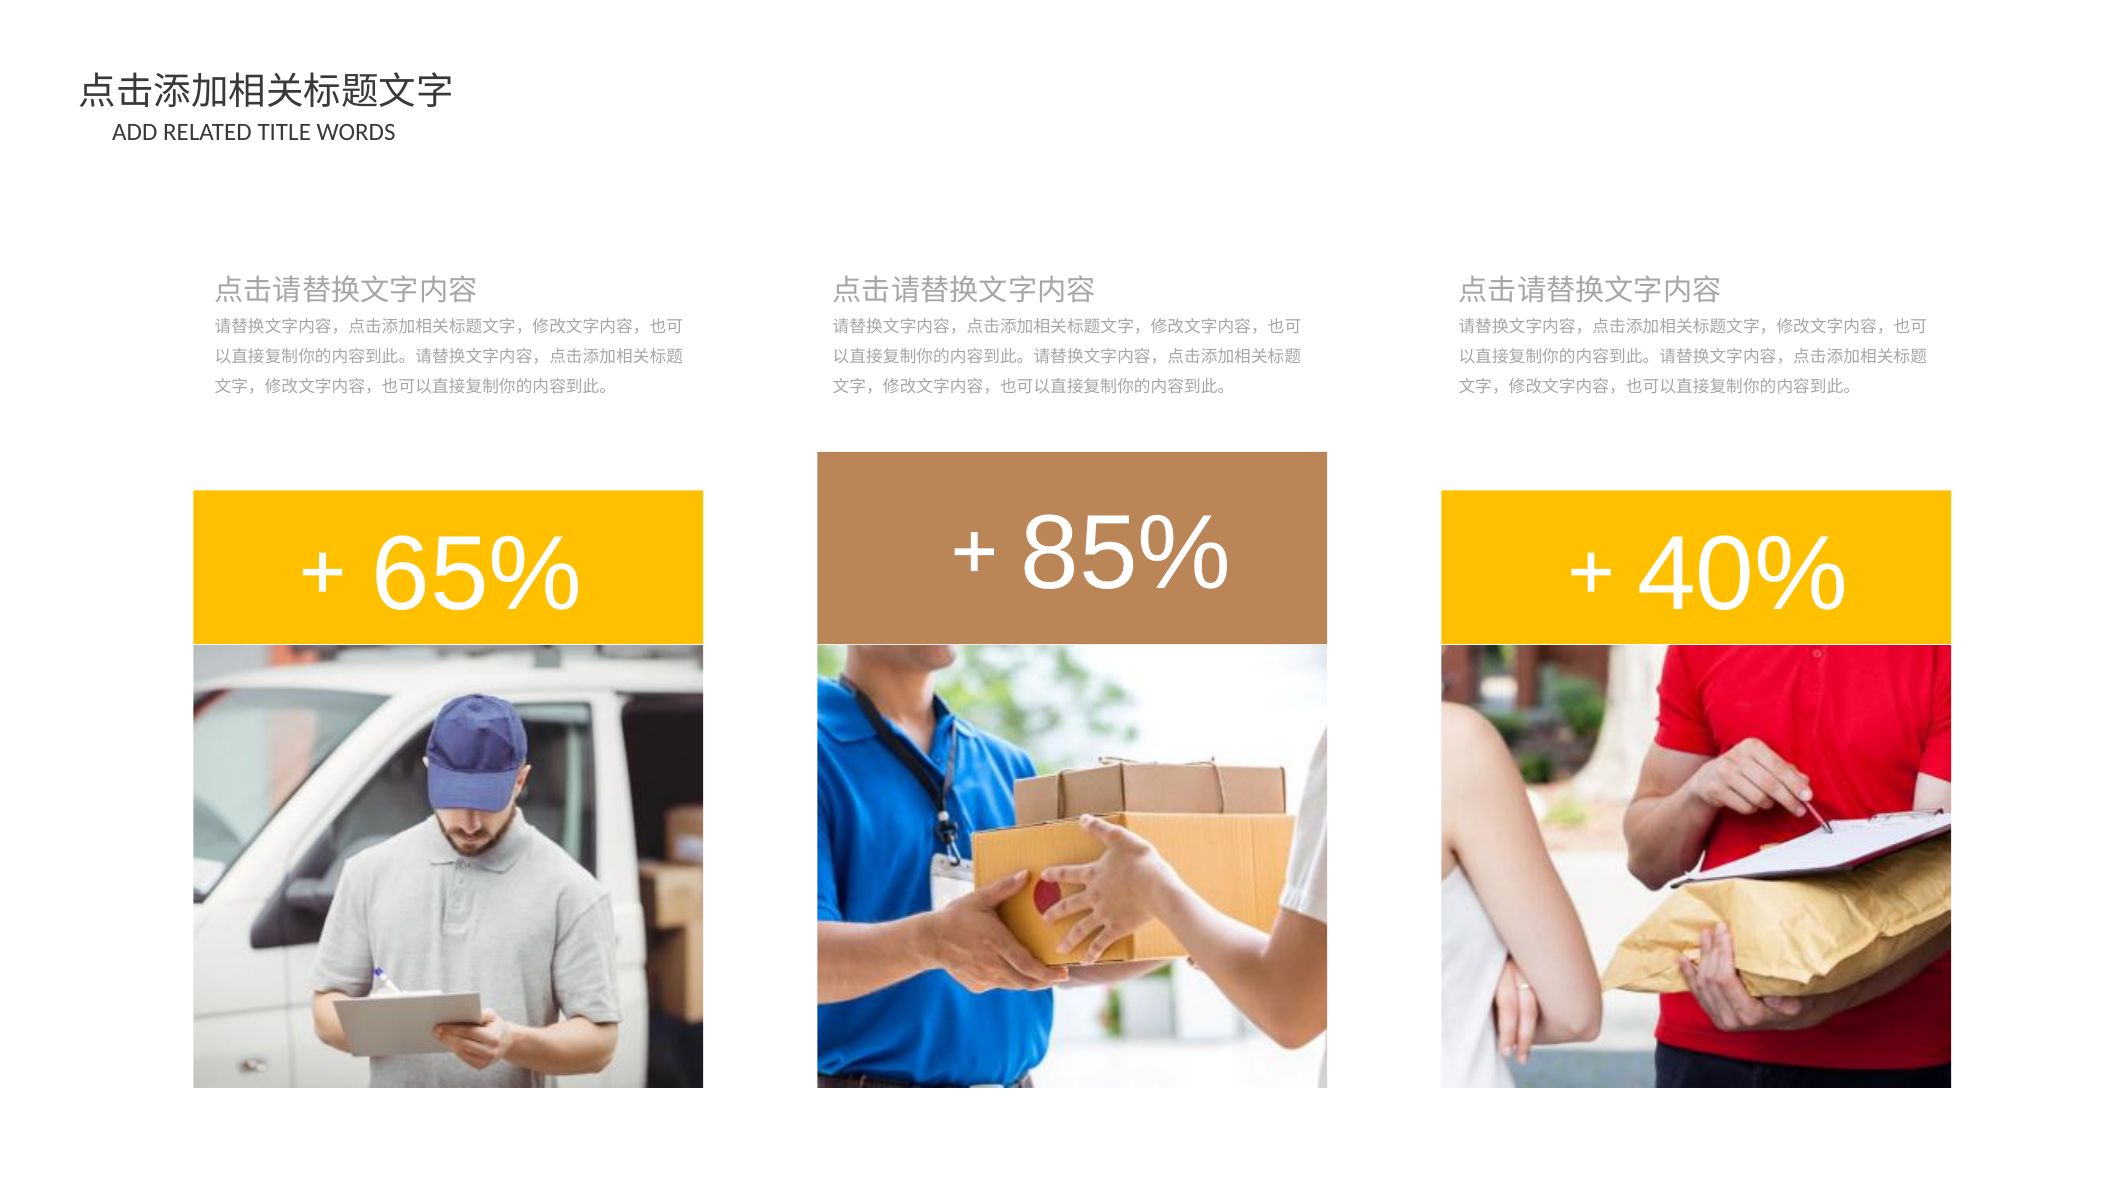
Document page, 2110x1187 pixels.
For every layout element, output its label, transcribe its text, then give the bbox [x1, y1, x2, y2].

text_box 点击添加相关标题文字 [62, 59, 470, 121]
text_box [817, 451, 1328, 1088]
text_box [1441, 490, 1952, 1088]
text_box 点击请替换文字内容 请替换文字内容，点击添加相关标题文字，修改文字内容，也可以直接复制你的内容到此。请替换文字内容，点击添加相关标题文字，修改文字内容，也可以直接复制你的内容到此。 [1443, 243, 1947, 406]
text_box 点击请替换文字内容 请替换文字内容，点击添加相关标题文字，修改文字内容，也可以直接复制你的内容到此。请替换文字内容，点击添加相关标题文字，修改文字内容，也可以直接复制你的内容到此。 [817, 243, 1322, 406]
text_box ADD RELATED TITLE WORDS [96, 107, 413, 154]
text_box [193, 490, 704, 1088]
text_box 点击请替换文字内容 请替换文字内容，点击添加相关标题文字，修改文字内容，也可以直接复制你的内容到此。请替换文字内容，点击添加相关标题文字，修改文字内容，也可以直接复制你的内容到此。 [199, 243, 703, 406]
